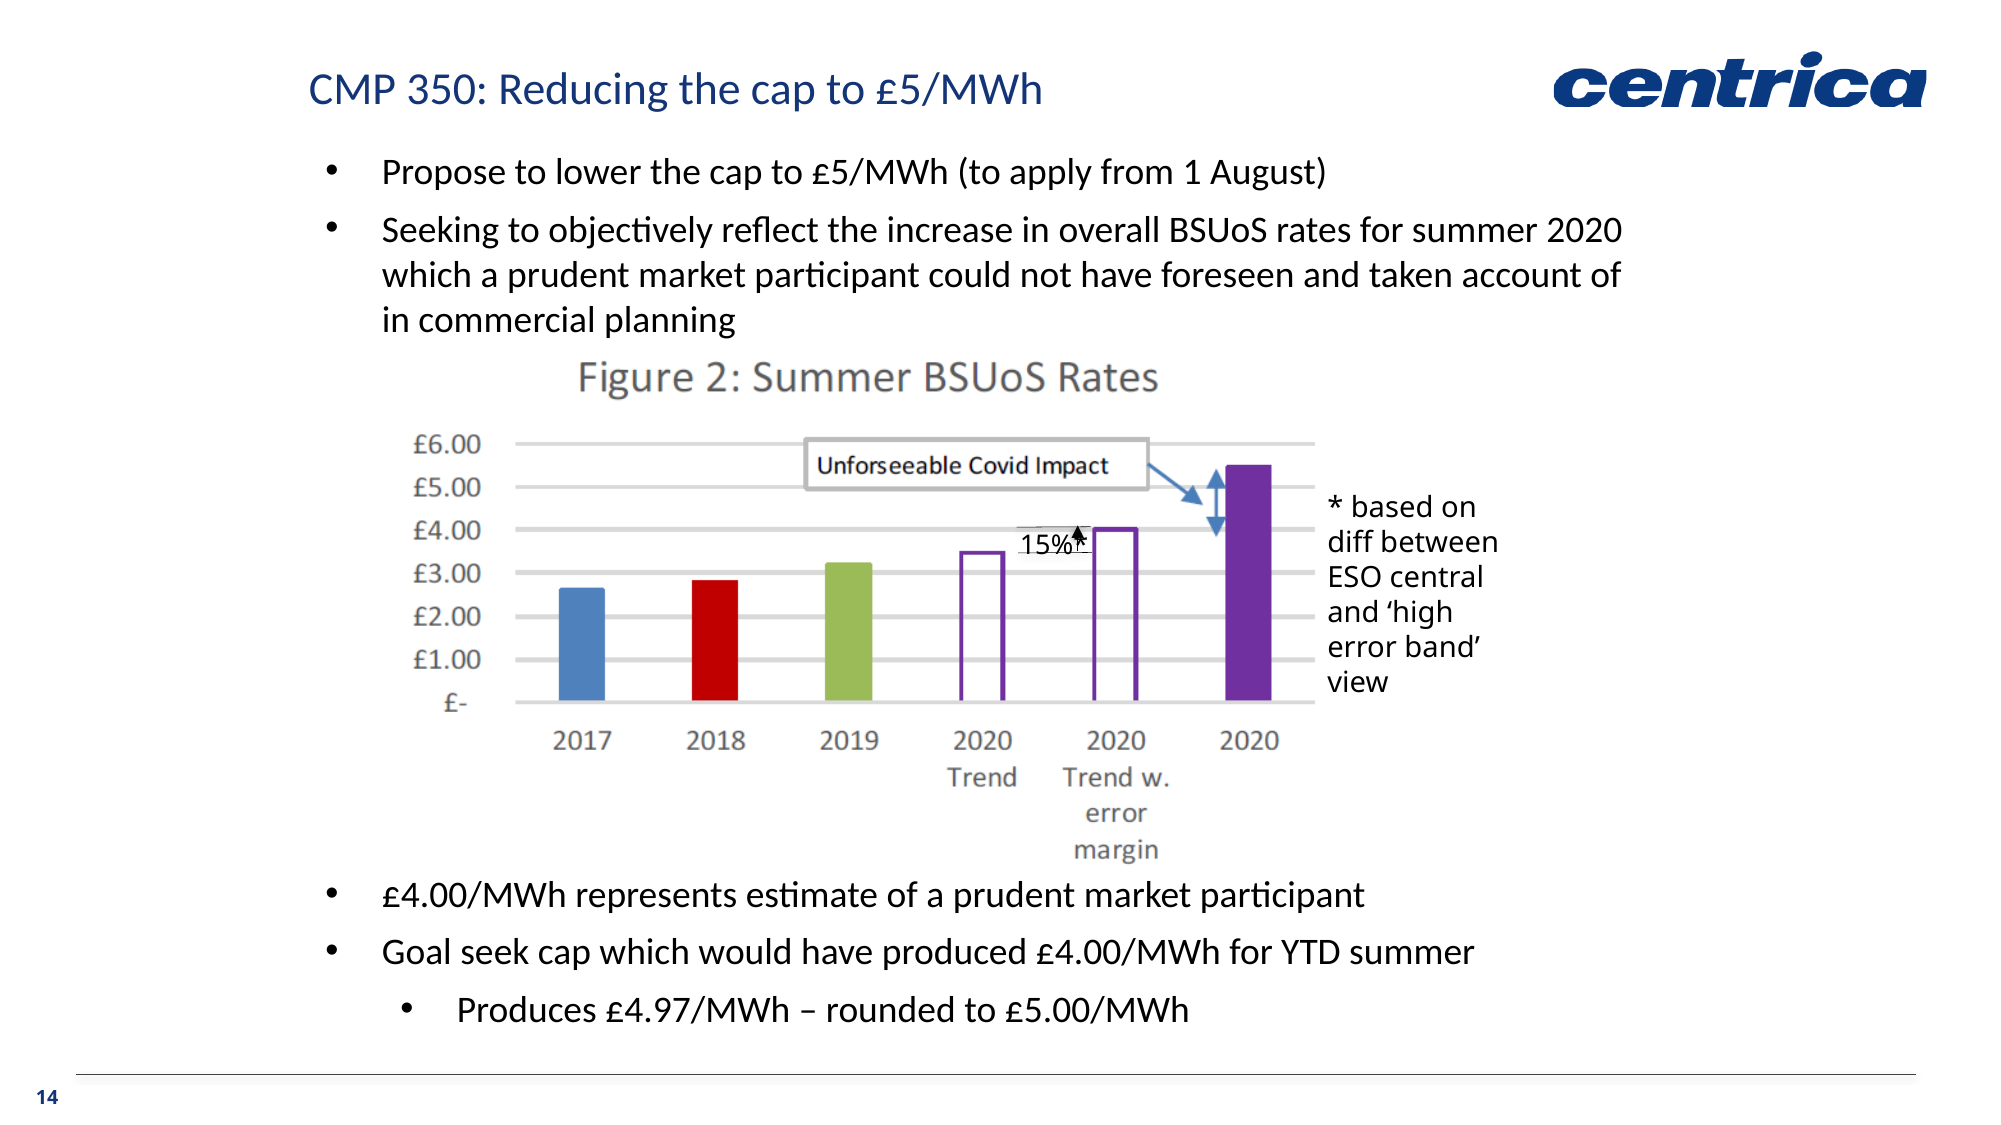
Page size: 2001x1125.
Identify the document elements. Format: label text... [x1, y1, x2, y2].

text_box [370, 351, 1534, 873]
title CMP 350: Reducing the cap to £5/MWh [309, 59, 1077, 171]
text_box Propose to lower the cap to £5/MWh (to apply from 1 August) Seeking to objectively reflect the increase in overall BSUoS rates for summer 2020 which a prudent market participant could not have foreseen and taken account of in commercial planning £4.00/MWh represents estimate of a prudent market participant Goal seek cap which would have produced £4.00/MWh for YTD summer Produces £4.97/MWh – rounded to £5.00/MWh [310, 139, 1671, 1038]
